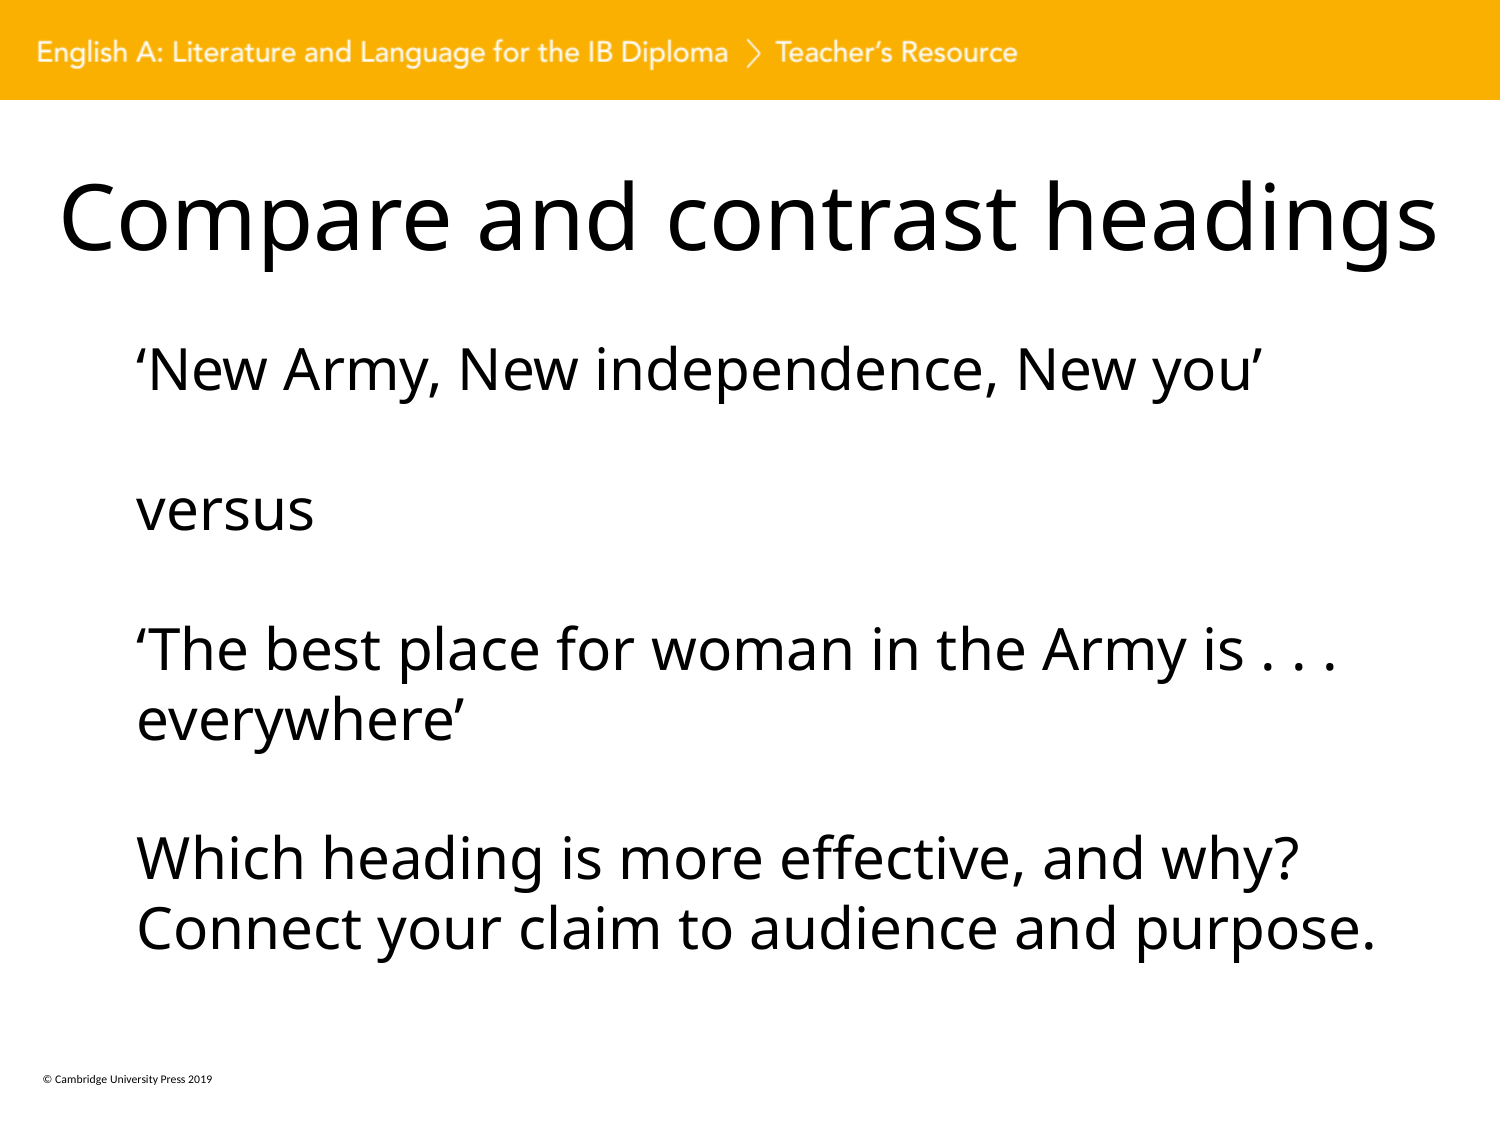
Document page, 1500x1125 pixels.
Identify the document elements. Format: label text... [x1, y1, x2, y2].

title ‘New Army, New independence, New you’ versus ‘The best place for woman in the Army is . . . everywhere’ Which heading is more effective, and why? Connect your claim to audience and purpose. [121, 308, 1437, 1047]
text_box Compare and contrast headings [27, 119, 1472, 308]
picture [0, 0, 1500, 101]
subtitle © Cambridge University Press 2019 [27, 1063, 1388, 1093]
